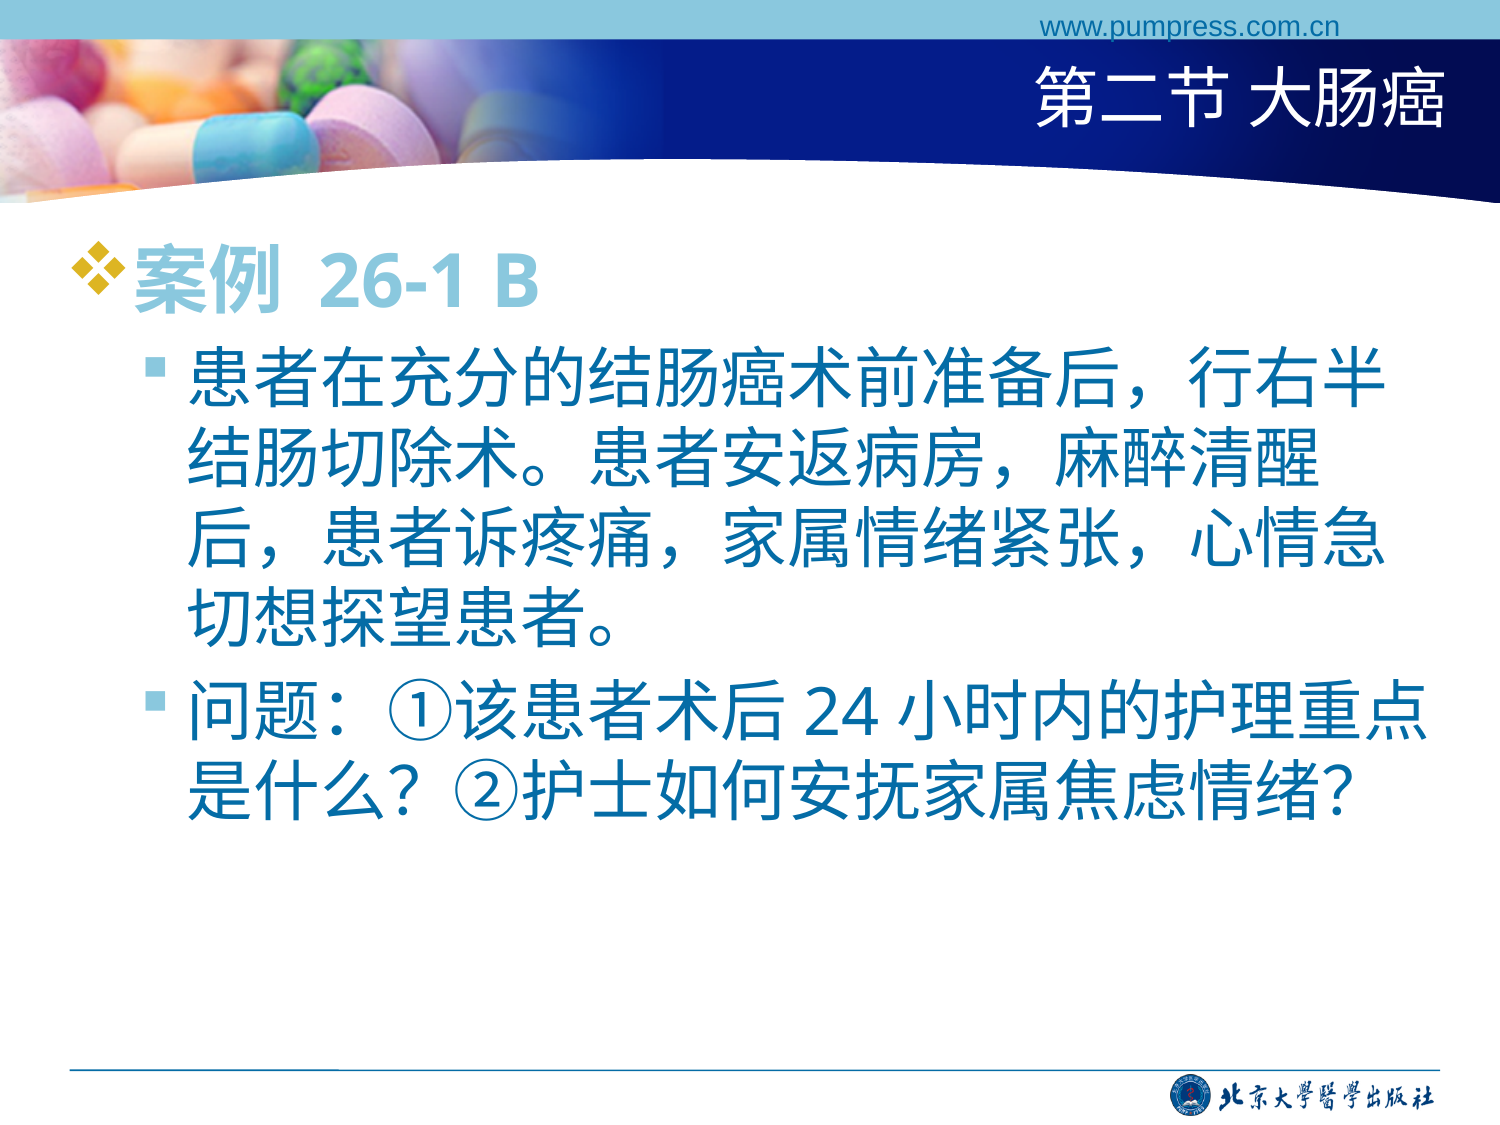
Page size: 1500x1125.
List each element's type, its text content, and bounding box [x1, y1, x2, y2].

title 第二节 大肠癌 [137, 49, 1463, 143]
list 案例 26-1 B 患者在充分的结肠癌术前准备后，行右半结肠切除术。患者安返病房，麻醉清醒后，患者诉疼痛，家属情绪紧张，心情急切想探望患者。 问题：①该患者术后24小时内的护理重点是什么？②护士如何安抚家属焦虑情绪？ [49, 224, 1463, 1026]
picture [0, 40, 1500, 203]
picture [1170, 1074, 1436, 1118]
slide_number www.pumpress.com.cn [1025, 0, 1463, 38]
